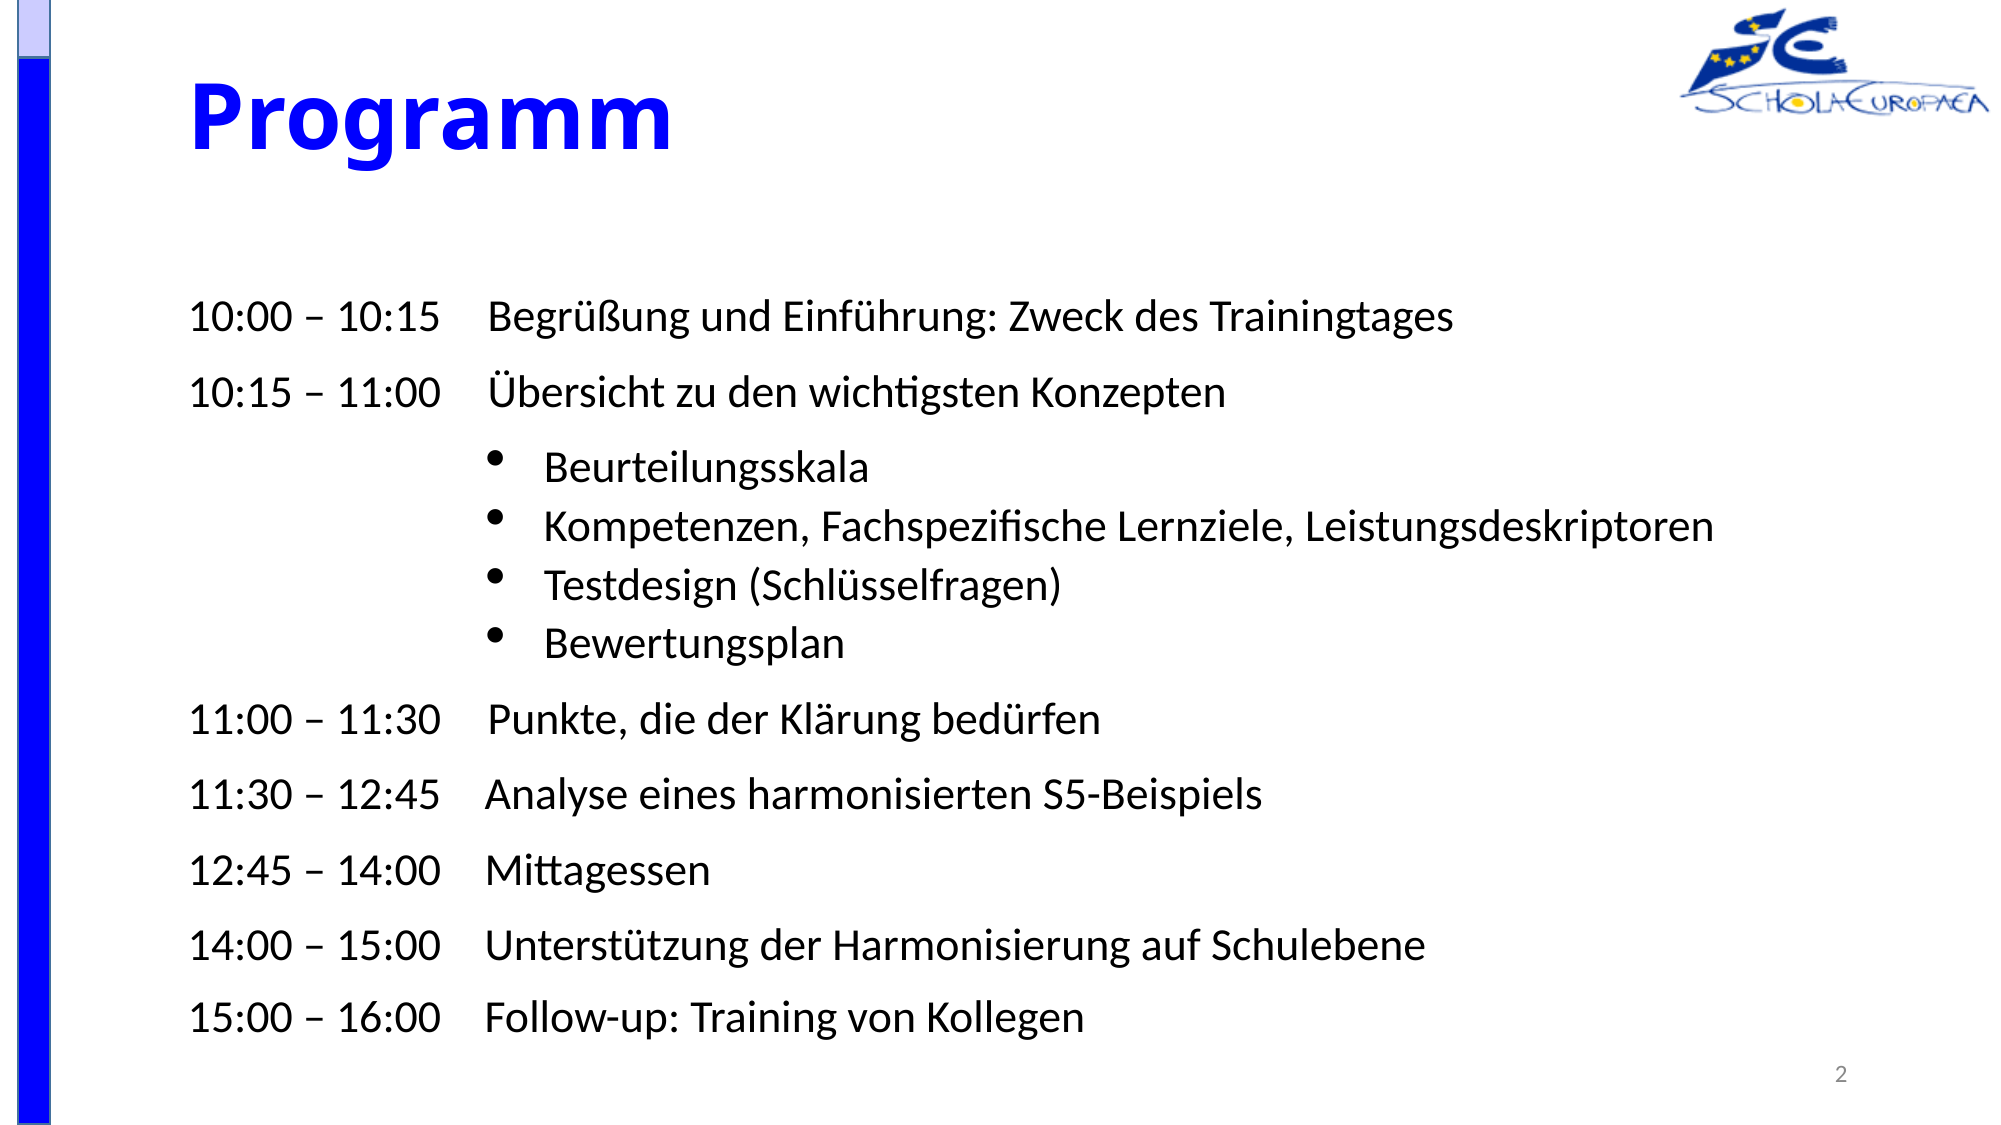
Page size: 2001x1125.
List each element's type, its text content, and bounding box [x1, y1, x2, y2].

text_box [17, 0, 51, 59]
text_box 10:00 – 10:15 Begrüßung und Einführung: Zweck des Trainingtages 10:15 – 11:00 Übersicht zu den wichtigsten Konzepten Beurteilungsskala Kompetenzen, Fachspezifische Lernziele, Leistungsdeskriptoren Testdesign (Schlüsselfragen) Bewertungsplan 11:00 – 11:30 Punkte, die der Klärung bedürfen 11:30 – 12:45 Analyse eines harmonisierten S5-Beispiels 12:45 – 14:00 Mittagessen 14:00 – 15:00 Unterstützung der Harmonisierung auf Schulebene 15:00 – 16:00 Follow-up: Training von Kollegen [172, 274, 1786, 1094]
title Programm [172, 11, 1638, 229]
slide_number 2 [1412, 1042, 1863, 1103]
picture [1678, 6, 1992, 118]
text_box [17, 59, 51, 1125]
